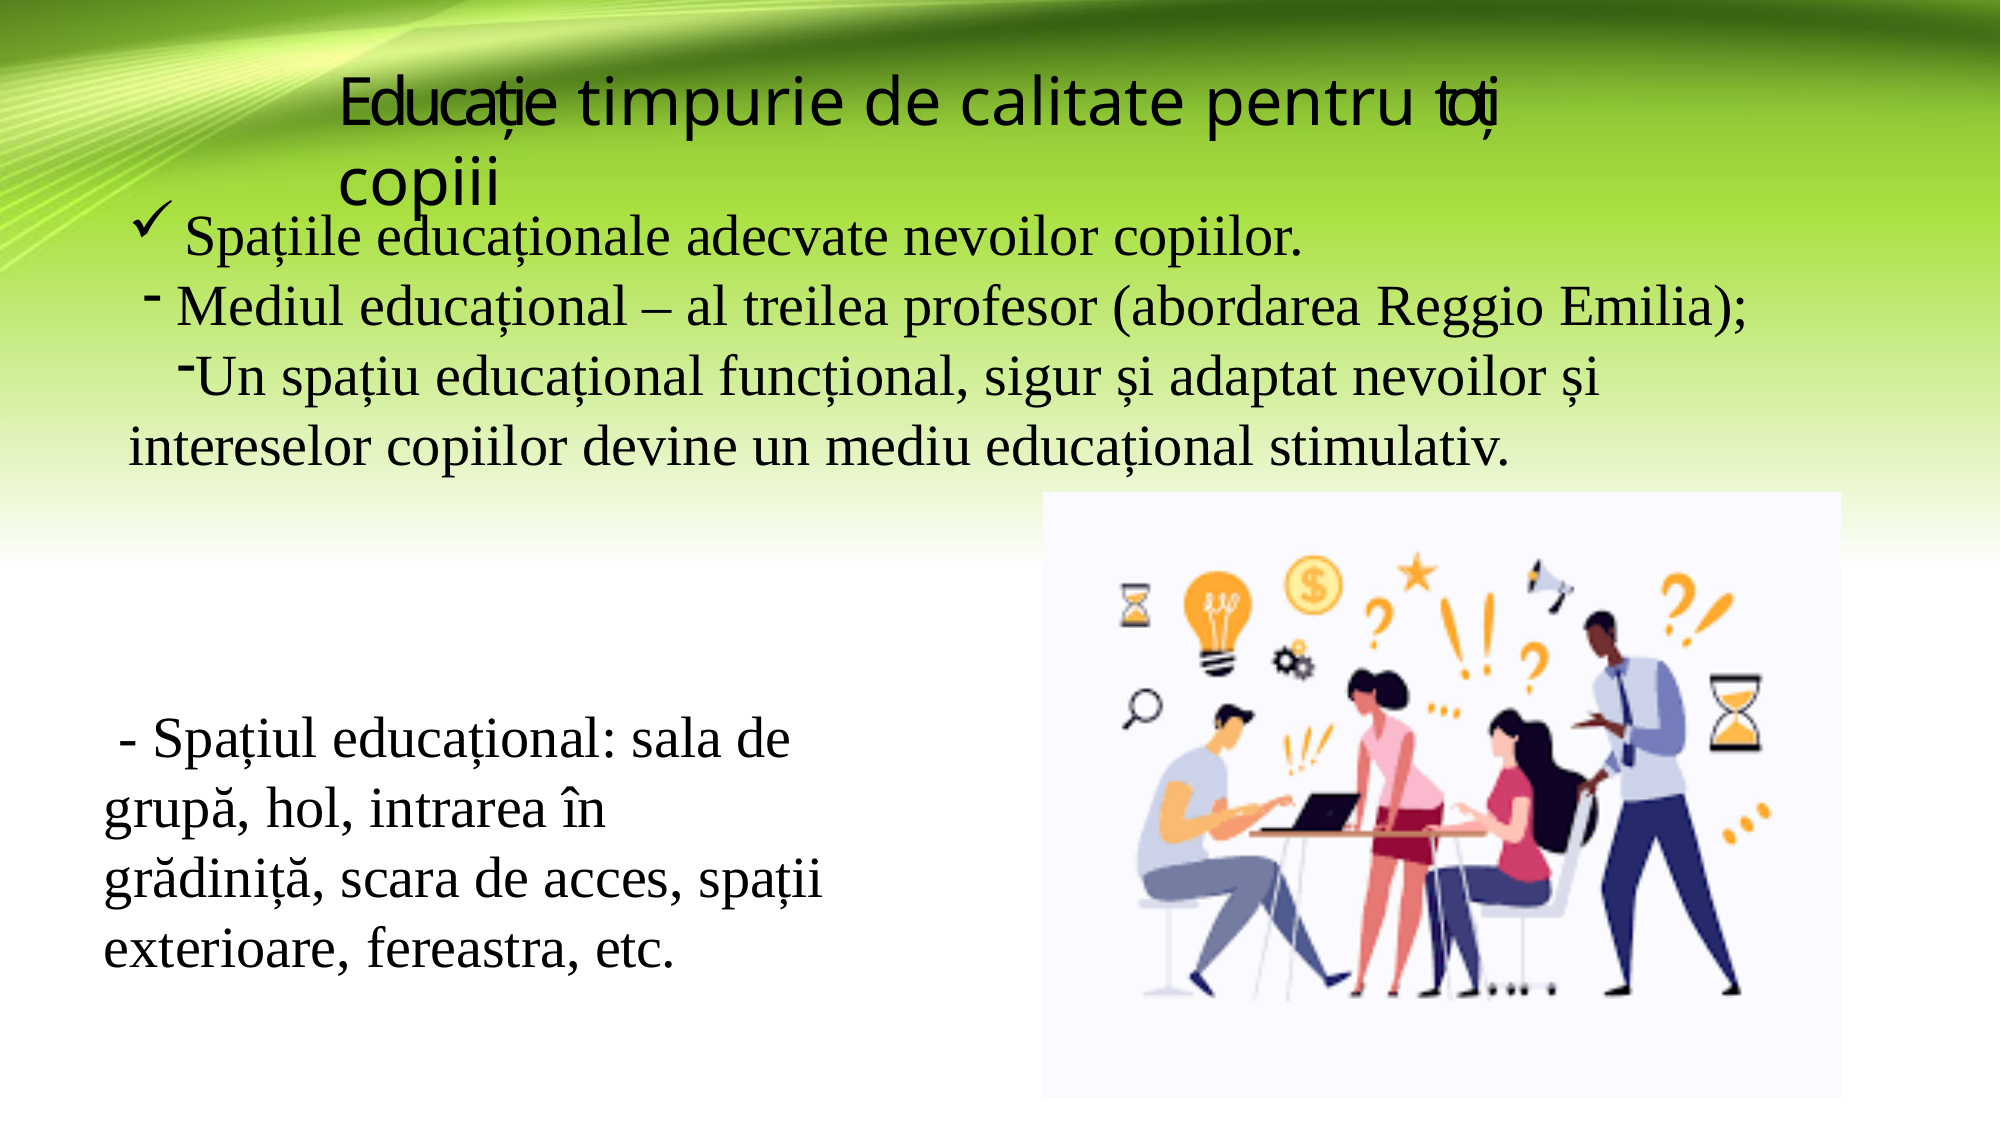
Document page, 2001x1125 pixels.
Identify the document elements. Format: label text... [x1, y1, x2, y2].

text_box Spațiile educaționale adecvate nevoilor copiilor. Mediul educațional – al treilea profesor (abordarea Reggio Emilia); Un spațiu educațional funcțional, sigur și adaptat nevoilor și intereselor copiilor devine un mediu educațional stimulativ. [125, 195, 1843, 477]
text_box - Spațiul educațional: sala de grupă, hol, intrarea în grădiniță, scara de acces, spații exterioare, fereastra, etc. [101, 697, 828, 980]
picture [0, 0, 2000, 1098]
title Educație timpurie de calitate pentru toți copiii [335, 56, 1665, 195]
